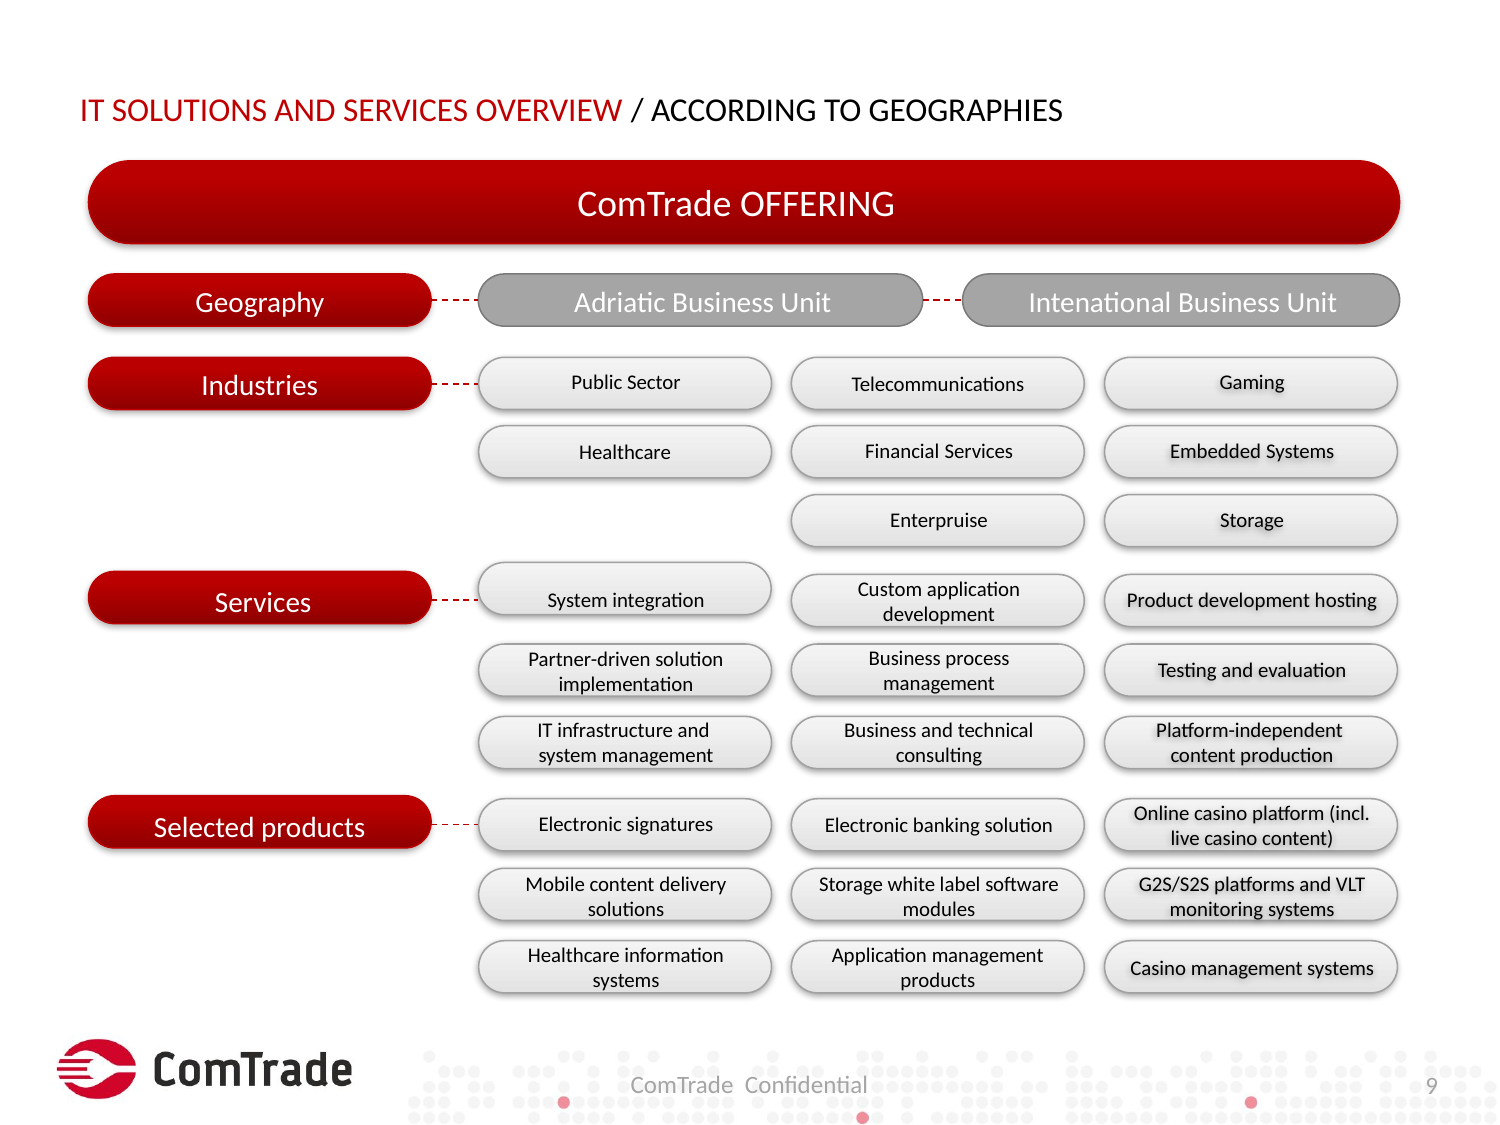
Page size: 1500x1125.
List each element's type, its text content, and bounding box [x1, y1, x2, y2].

picture [0, 0, 1500, 1125]
slide_number 9 [1241, 1054, 1454, 1115]
footer ComTrade Confidential [573, 1053, 926, 1114]
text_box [88, 160, 1400, 1000]
text_box IT SOLUTIONS AND SERVICES OVERVIEW / ACCORDING TO GEOGRAPHIES [64, 44, 1430, 232]
